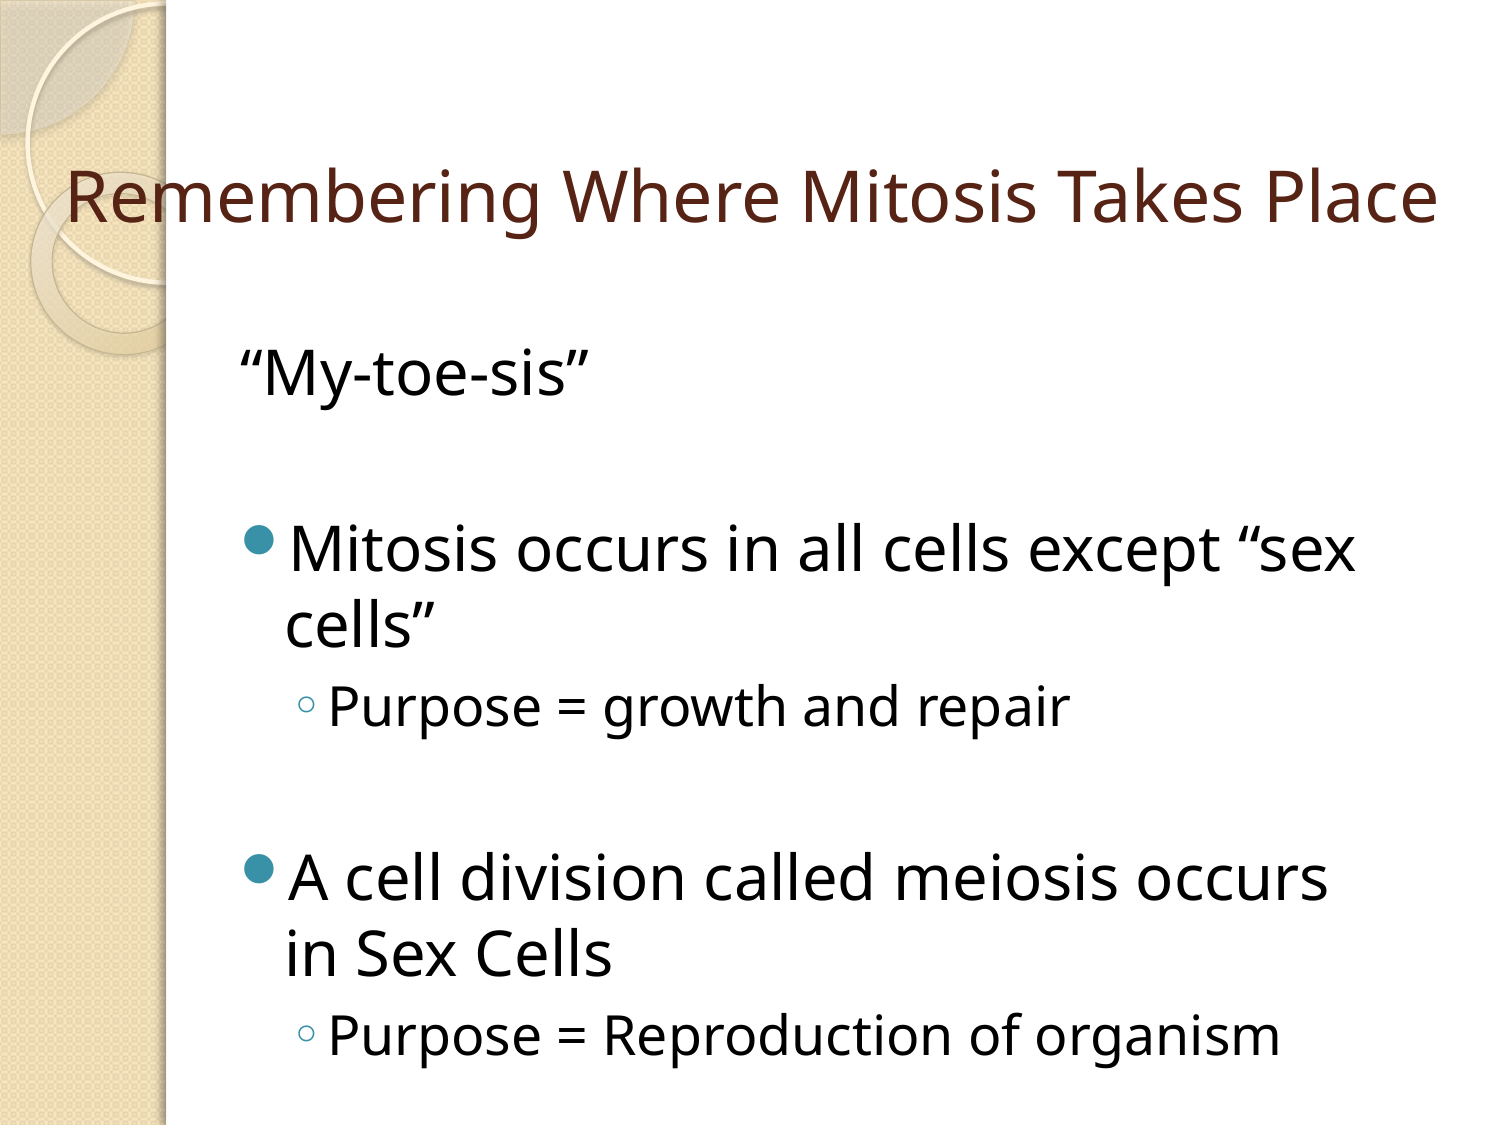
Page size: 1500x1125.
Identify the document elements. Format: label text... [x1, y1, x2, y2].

title Remembering Where Mitosis Takes Place [50, 99, 1463, 288]
list “My-toe-sis” Mitosis occurs in all cells except “sex cells” Purpose = growth and repair A cell division called meiosis occurs in Sex Cells Purpose = Reproduction of organism [212, 324, 1388, 1075]
